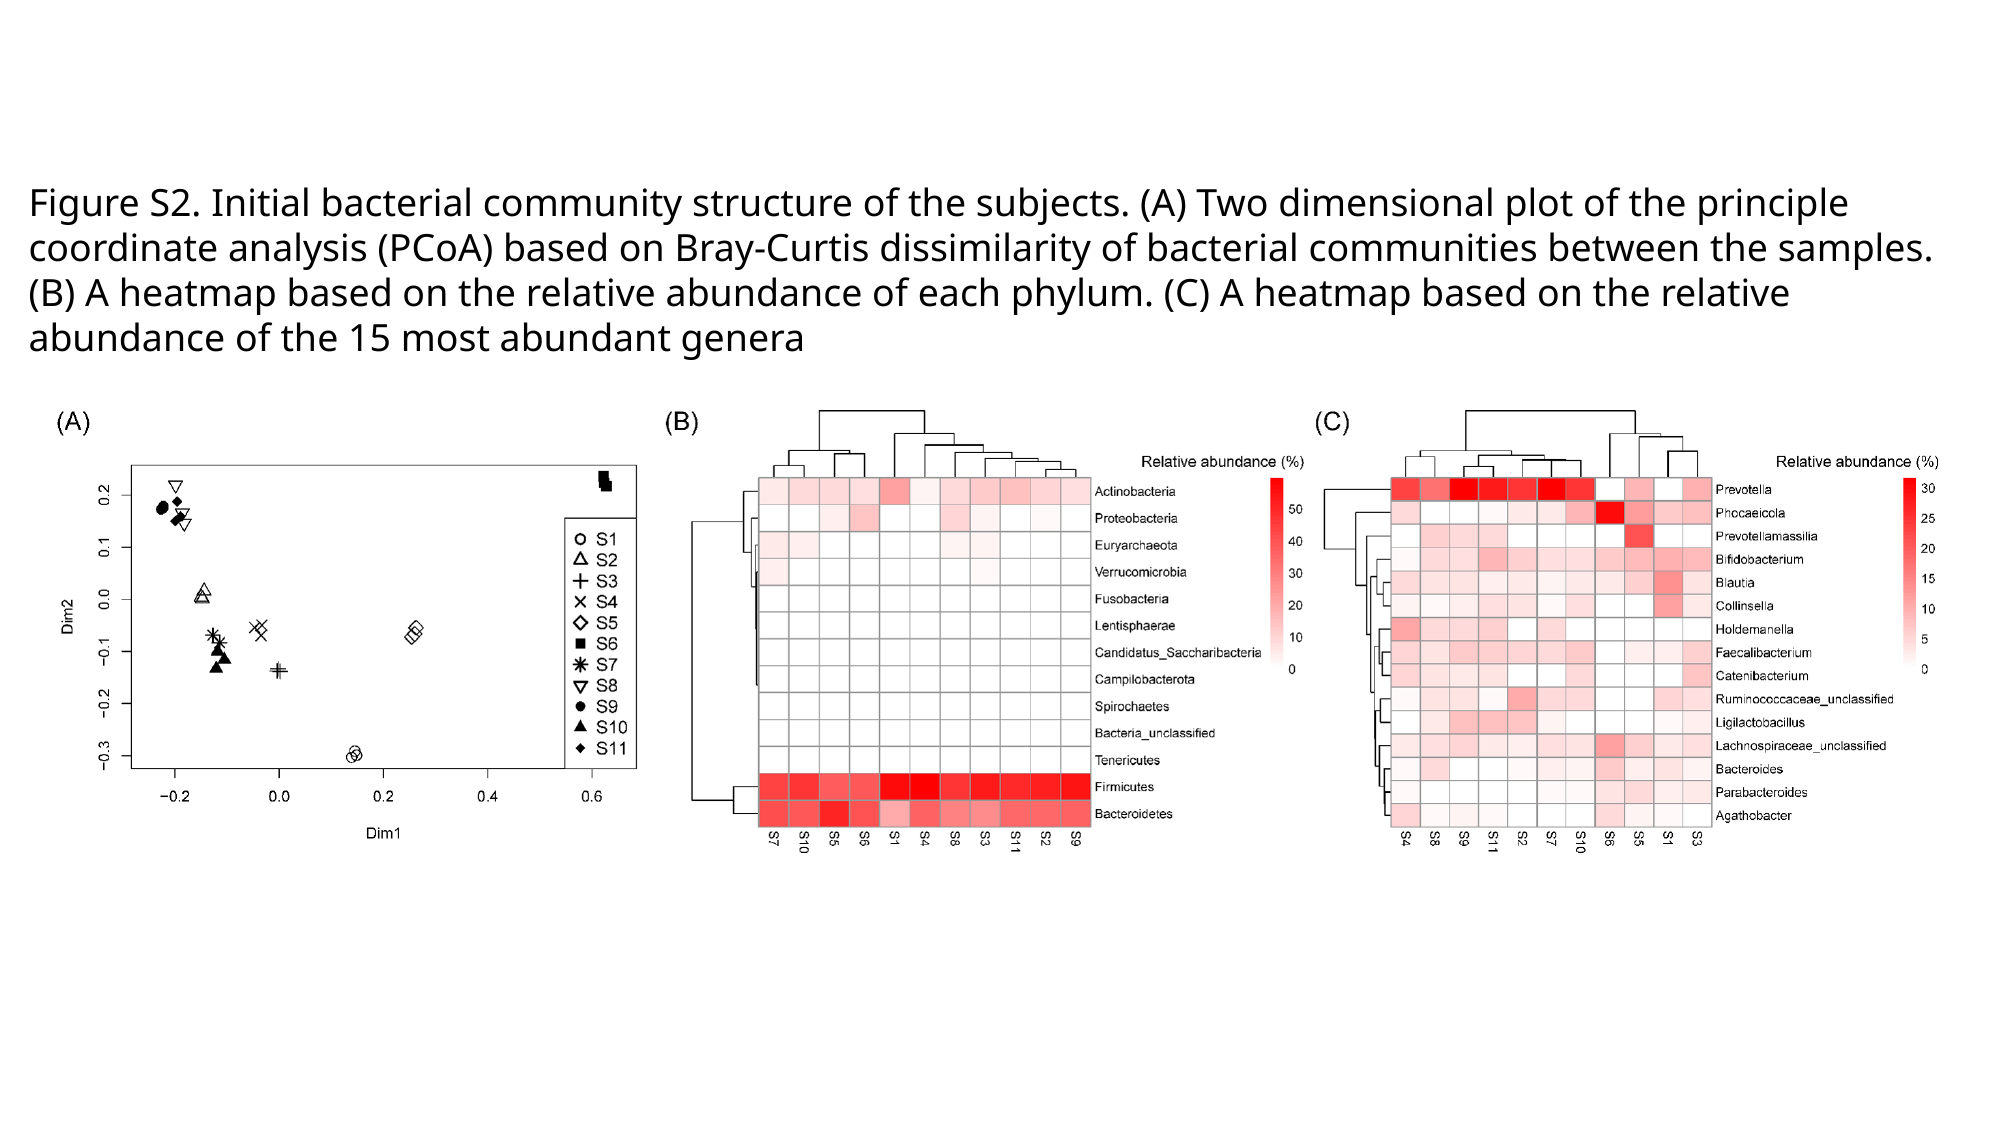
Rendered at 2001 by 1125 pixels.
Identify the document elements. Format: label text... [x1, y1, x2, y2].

text_box Figure S2. Initial bacterial community structure of the subjects. (A) Two dimensional plot of the principle coordinate analysis (PCoA) based on Bray-Curtis dissimilarity of bacterial communities between the samples. (B) A heatmap based on the relative abundance of each phylum. (C) A heatmap based on the relative abundance of the 15 most abundant genera [13, 171, 1982, 367]
picture [40, 390, 1955, 862]
